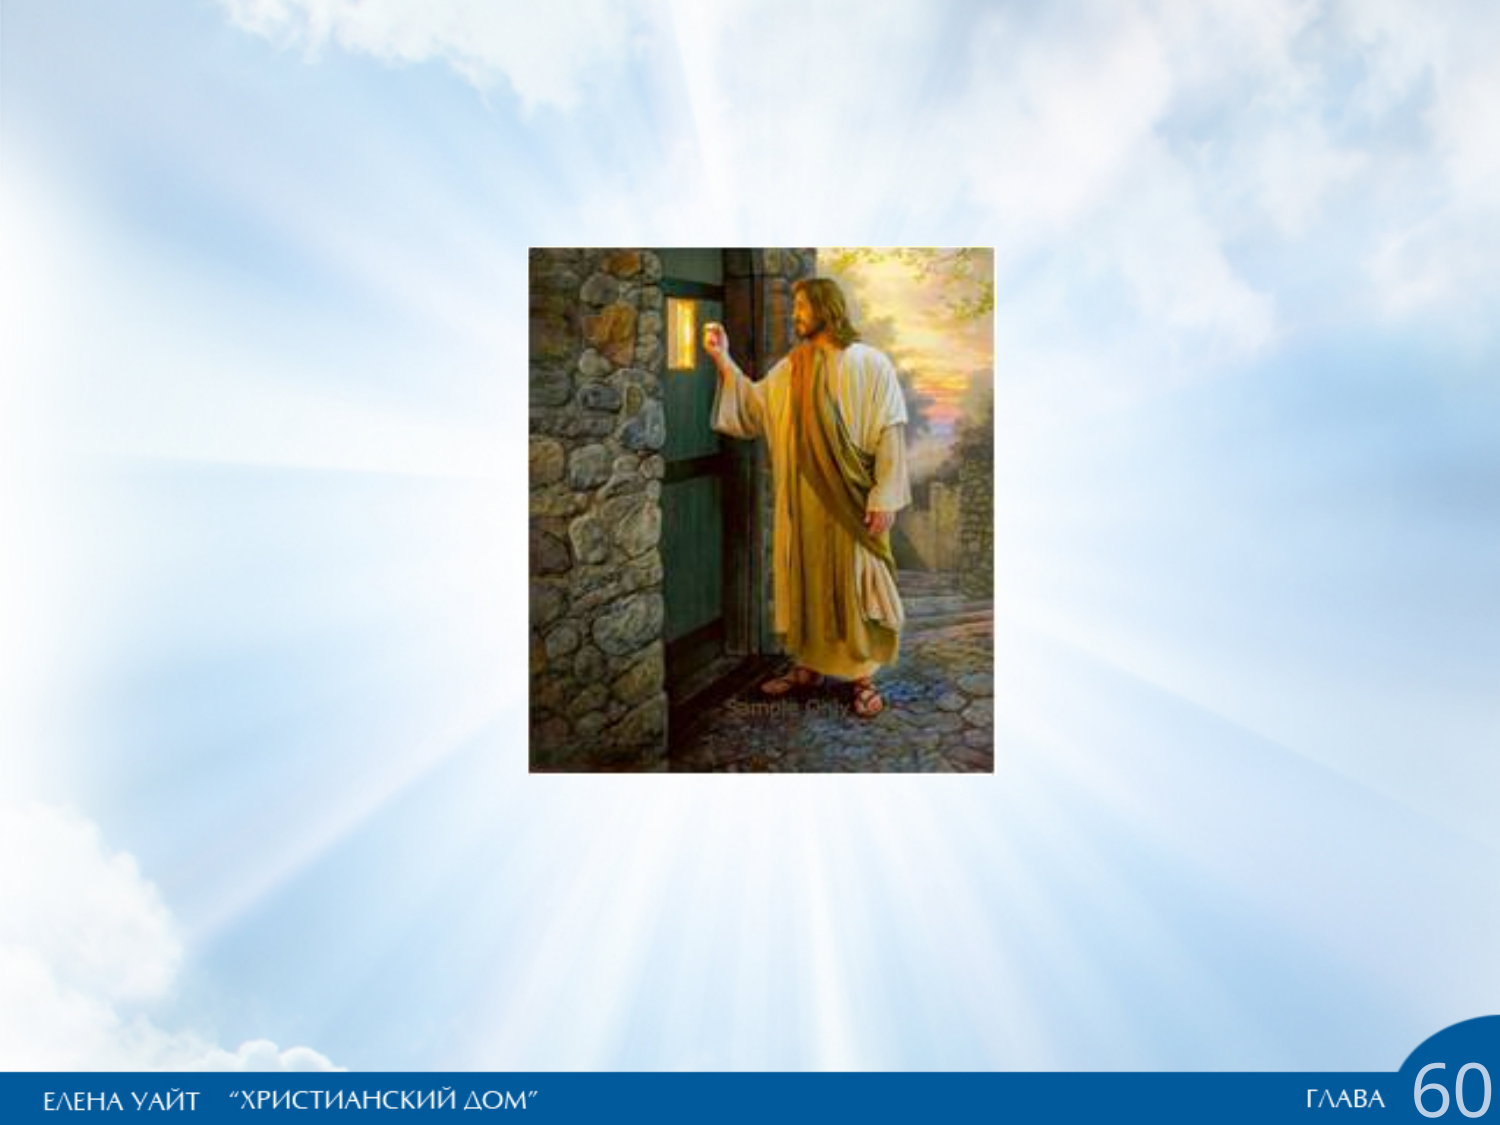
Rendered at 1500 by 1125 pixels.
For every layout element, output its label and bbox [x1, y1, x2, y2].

picture [0, 0, 1500, 1125]
list [527, 245, 997, 776]
